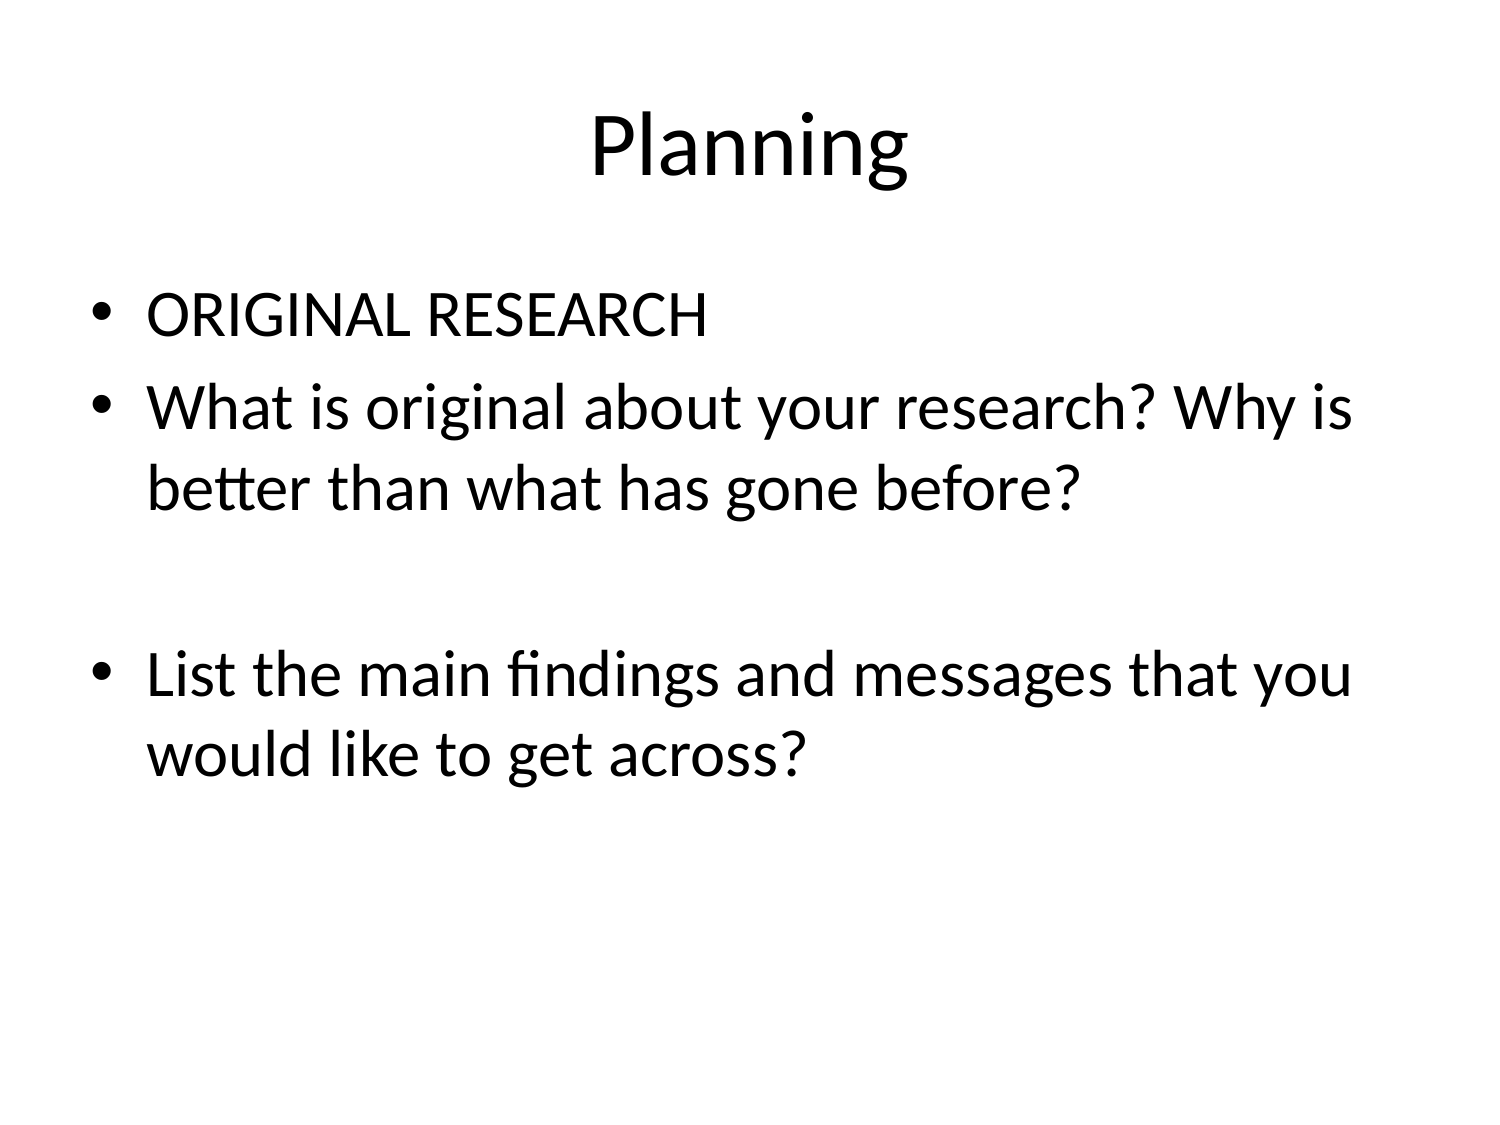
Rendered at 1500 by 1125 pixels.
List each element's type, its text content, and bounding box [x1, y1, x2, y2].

title Planning [75, 45, 1425, 233]
list ORIGINAL RESEARCH What is original about your research? Why is better than what has gone before? List the main findings and messages that you would like to get across? [75, 262, 1425, 1005]
